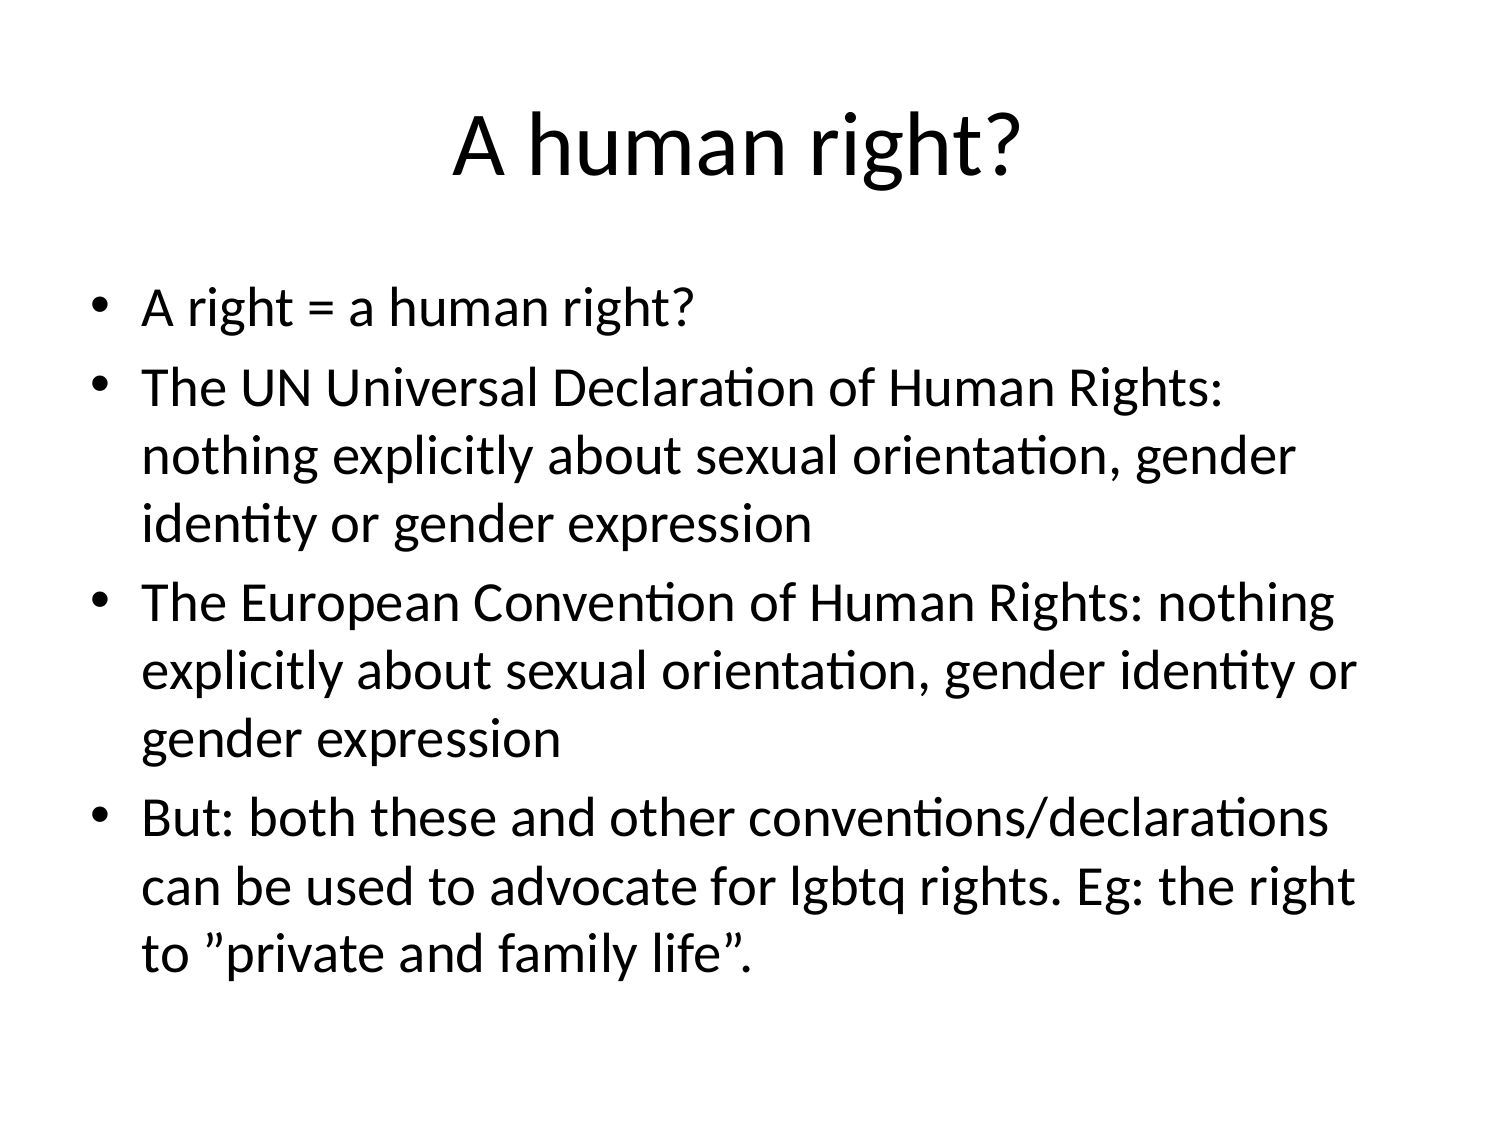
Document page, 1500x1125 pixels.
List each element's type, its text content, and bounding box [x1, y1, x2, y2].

title A human right? [75, 45, 1425, 233]
list A right = a human right? The UN Universal Declaration of Human Rights: nothing explicitly about sexual orientation, gender identity or gender expression The European Convention of Human Rights: nothing explicitly about sexual orientation, gender identity or gender expression But: both these and other conventions/declarations can be used to advocate for lgbtq rights. Eg: the right to ”private and family life”. [75, 262, 1425, 1005]
